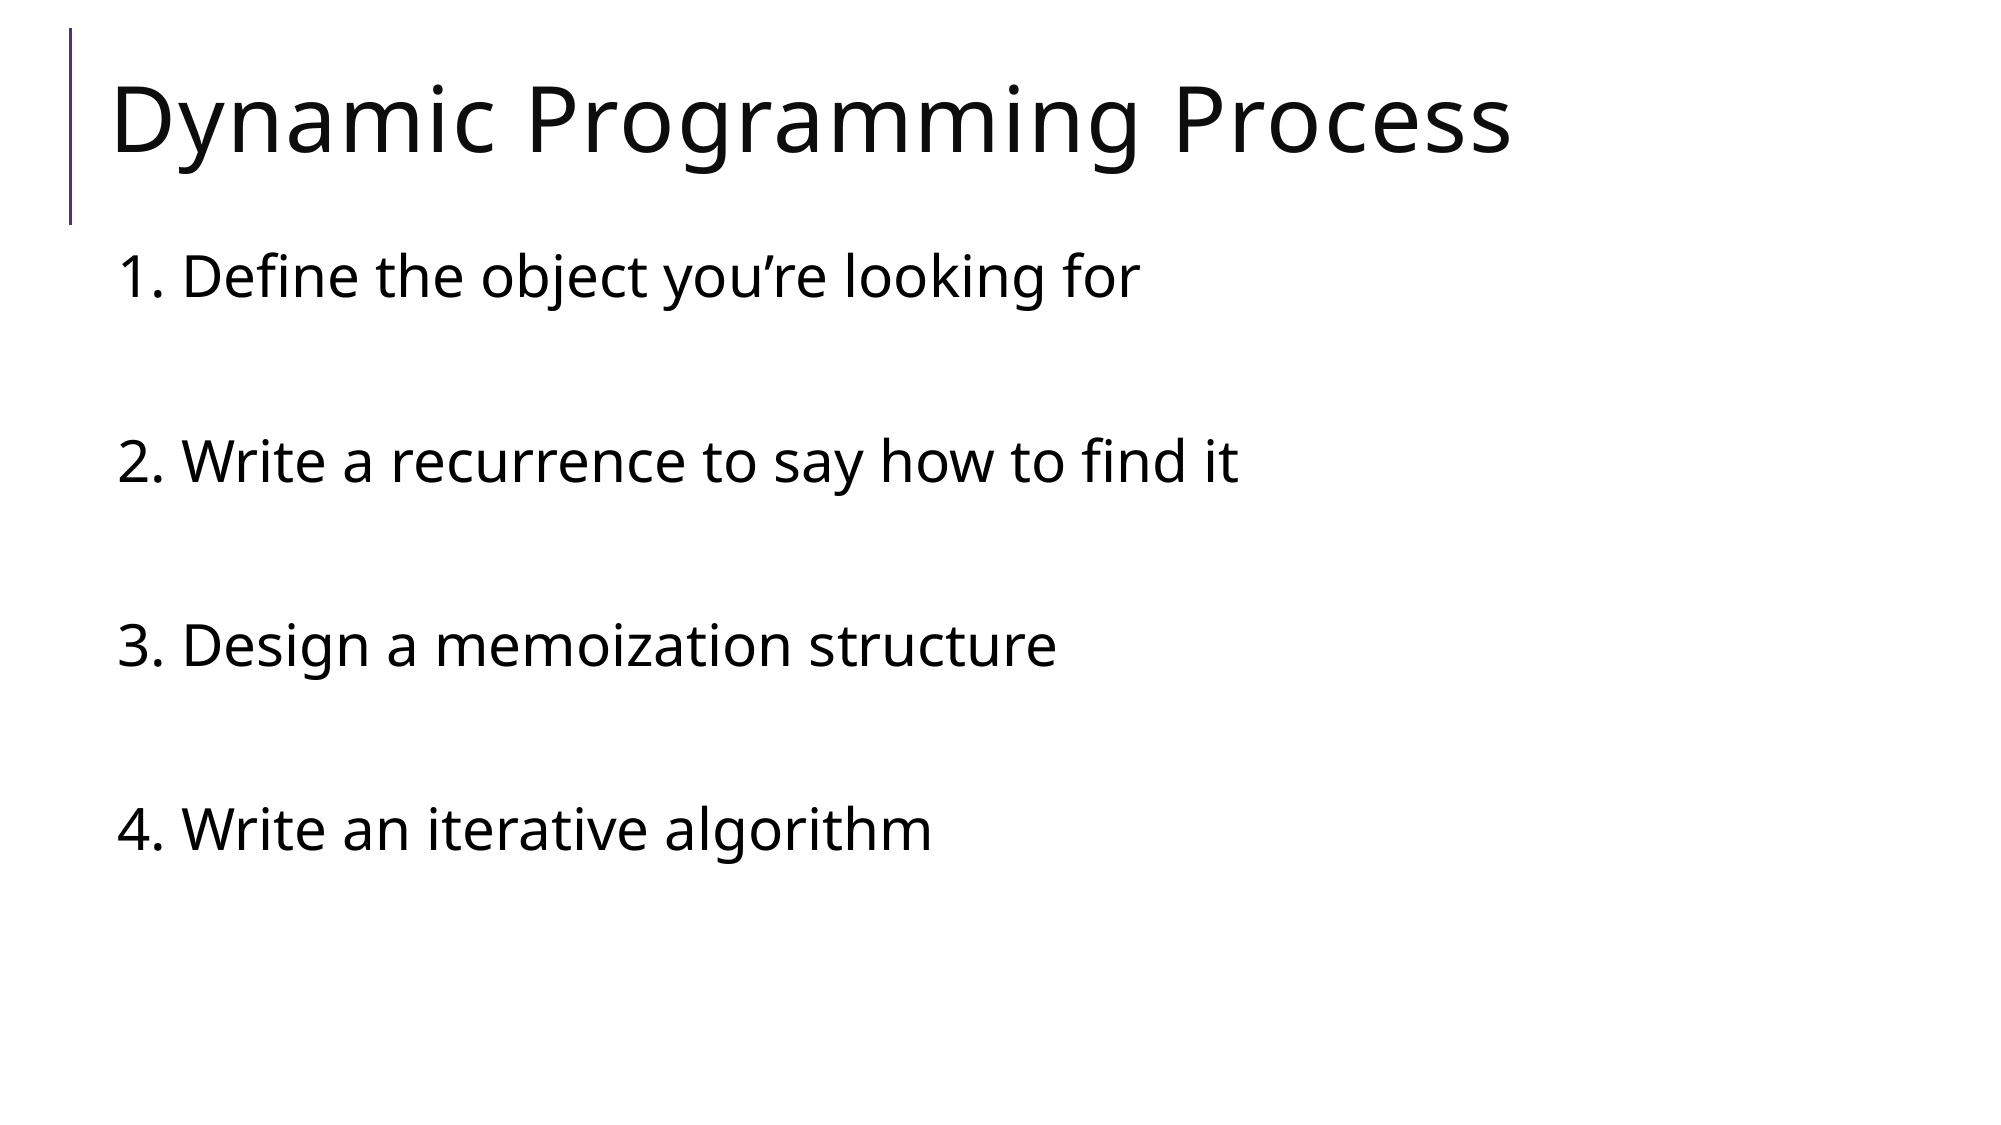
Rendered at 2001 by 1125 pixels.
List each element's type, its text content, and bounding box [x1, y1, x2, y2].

title Dynamic Programming Process [94, 43, 1930, 210]
list 1. Define the object you’re looking for 2. Write a recurrence to say how to find it 3. Design a memoization structure 4. Write an iterative algorithm [94, 240, 1930, 1035]
